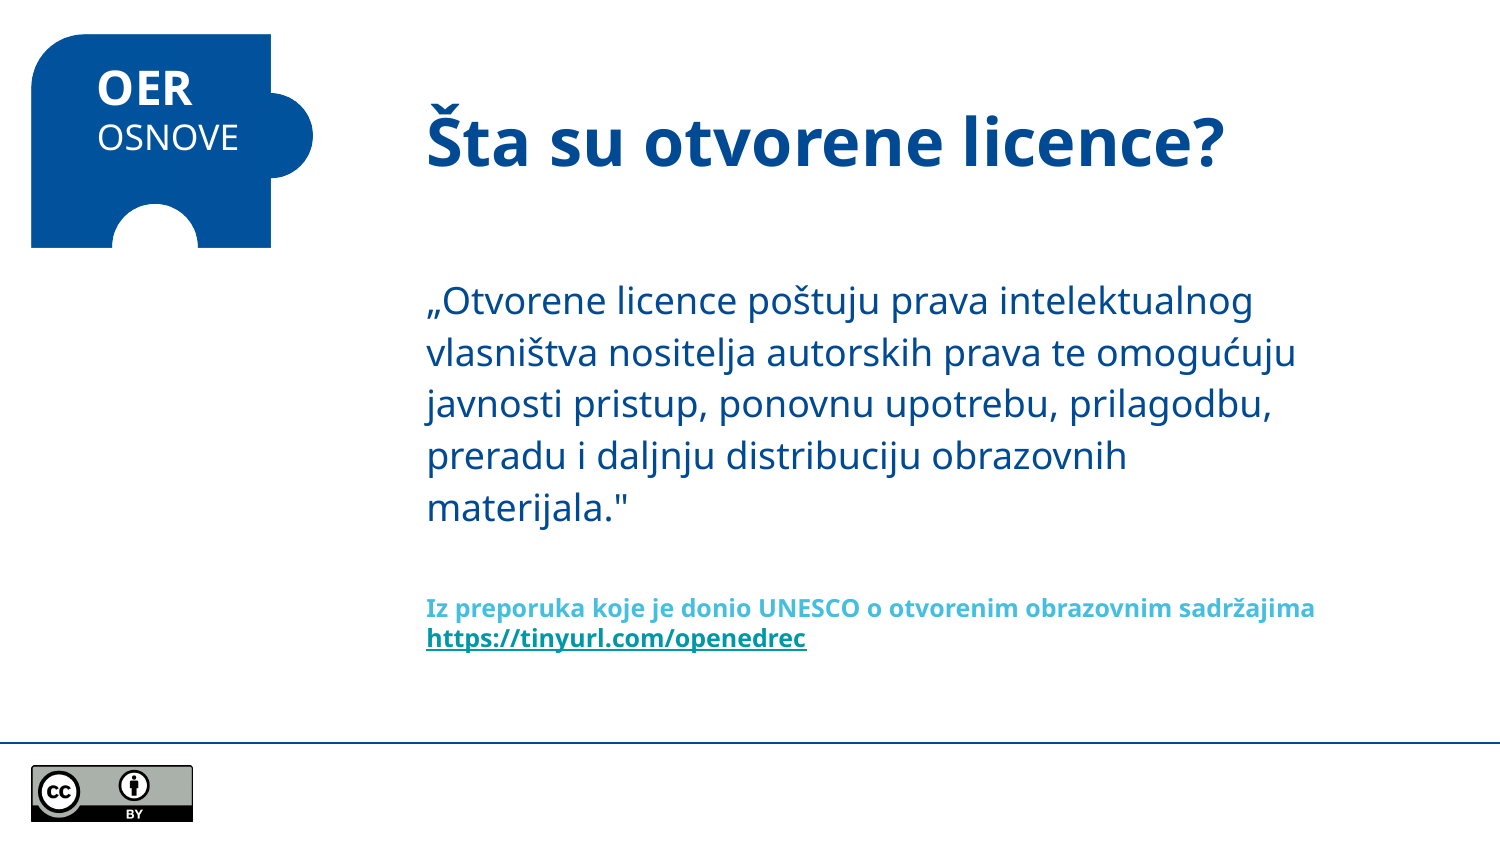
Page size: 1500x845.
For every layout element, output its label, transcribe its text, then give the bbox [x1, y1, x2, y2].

picture [31, 765, 193, 823]
text_box OER OSNOVE [315, 42, 513, 173]
picture [31, 33, 313, 248]
text_box „Otvorene licence poštuju prava intelektualnog vlasništva nositelja autorskih prava te omogućuju javnosti pristup, ponovnu upotrebu, prilagodbu, preradu i daljnju distribuciju obrazovnih materijala." [411, 255, 1320, 544]
text_box [0, 750, 1500, 845]
text_box Šta su otvorene licence? [411, 85, 1402, 196]
text_box Iz preporuka koje je donio UNESCO o otvorenim obrazovnim sadržajima https://tinyurl.com/openedrec [411, 577, 1500, 731]
